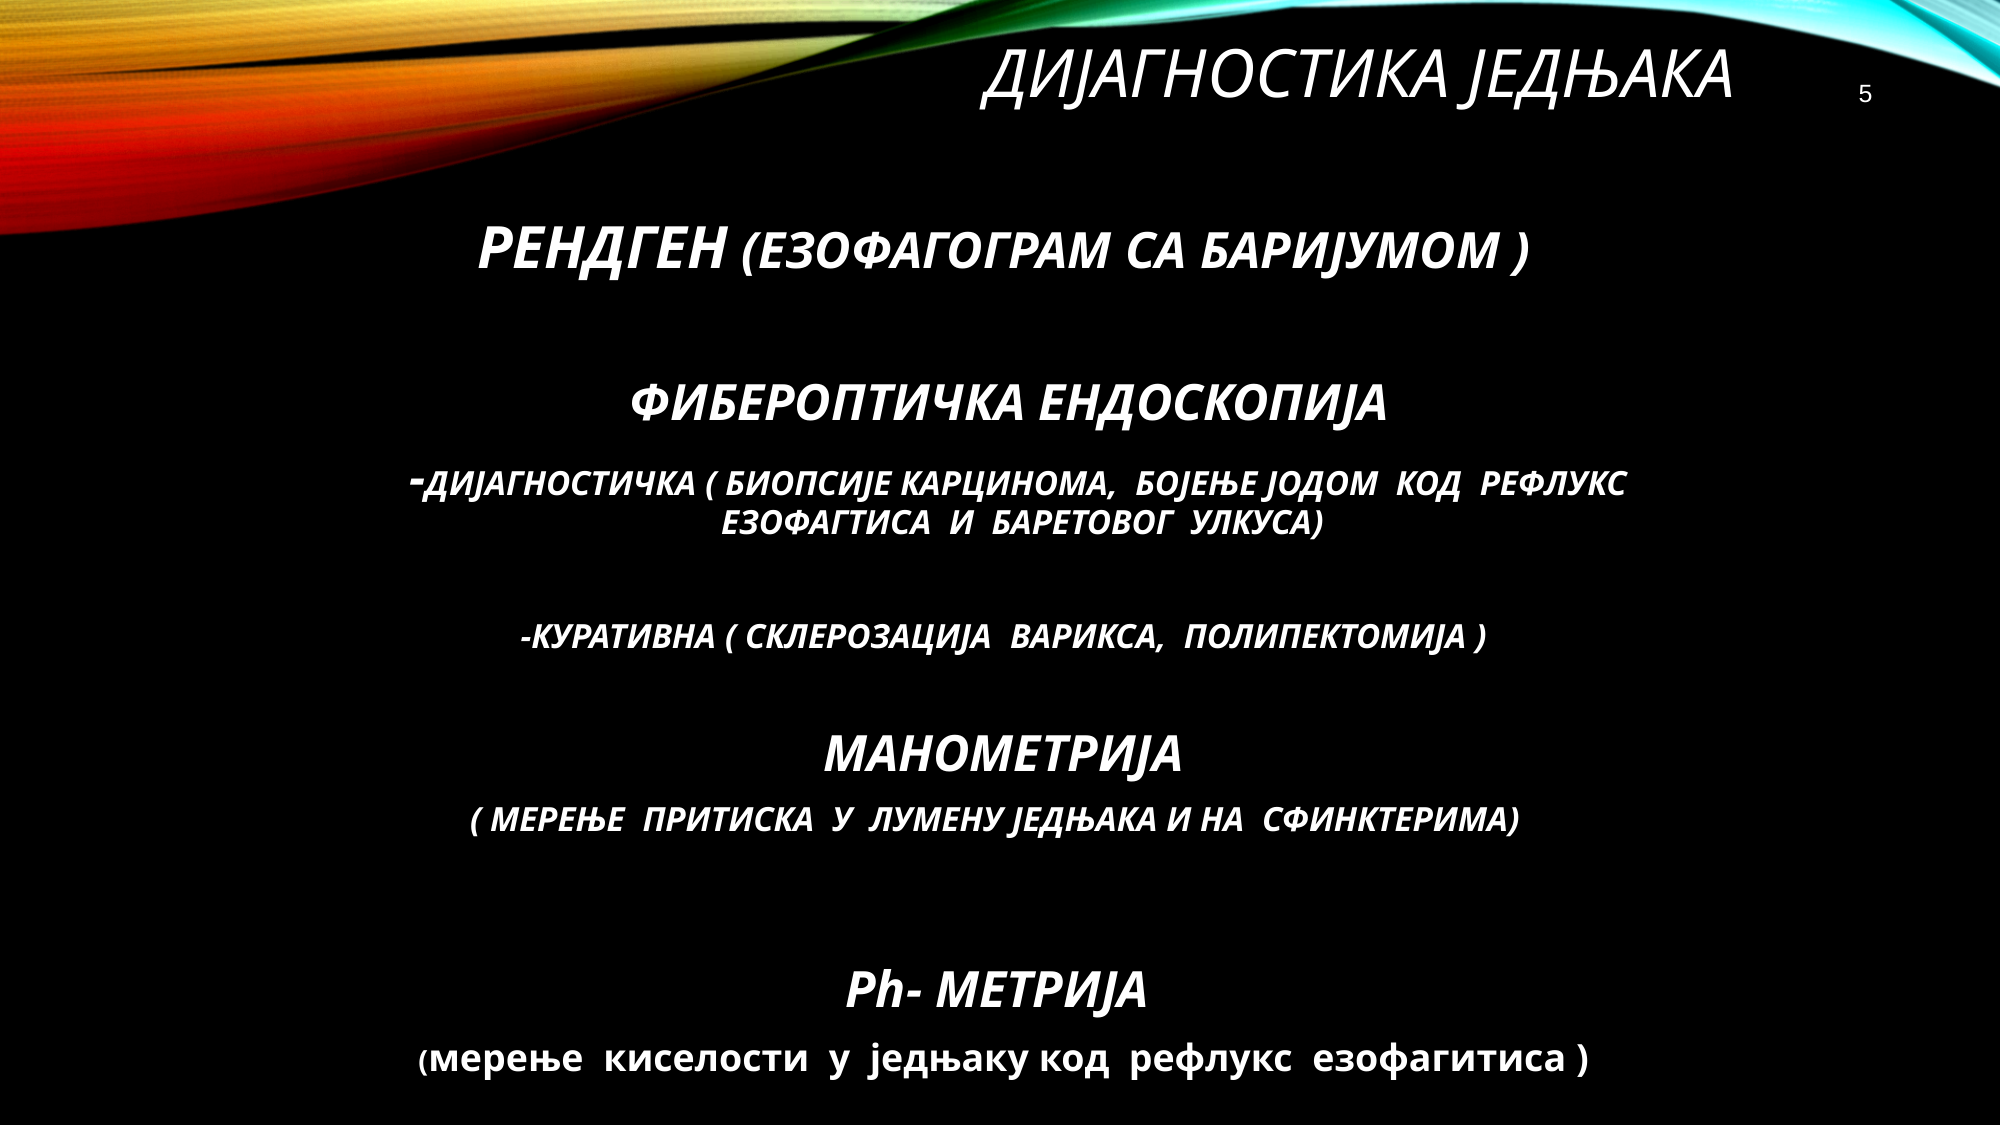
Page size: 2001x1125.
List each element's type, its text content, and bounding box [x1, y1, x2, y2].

picture [0, 0, 2000, 237]
title ДИЈАГНОСТИКА ЈЕДЊАКА [249, 0, 1750, 153]
list РЕНДГЕН (ЕЗОФАГОГРАМ СА БАРИЈУМОМ ) ФИБЕРОПТИЧКА ЕНДОСКОПИЈА -ДИЈАГНОСТИЧКА ( БИОПСИЈЕ КАРЦИНОМА, БОЈЕЊЕ ЈОДОМ КОД РЕФЛУКС ЕЗОФАГТИСА И БАРЕТОВОГ УЛКУСА) -КУРАТИВНА ( СКЛЕРОЗАЦИЈА ВАРИКСА, ПОЛИПЕКТОМИЈА ) МАНОМЕТРИЈА ( МЕРЕЊЕ ПРИТИСКА У ЛУМЕНУ ЈЕДЊАКА И НА СФИНКТЕРИМА) Ph- МЕТРИЈА (мерење киселости у једњаку код рефлукс езофагитиса ) [303, 210, 1705, 1102]
slide_number 5 [1437, 62, 1888, 123]
